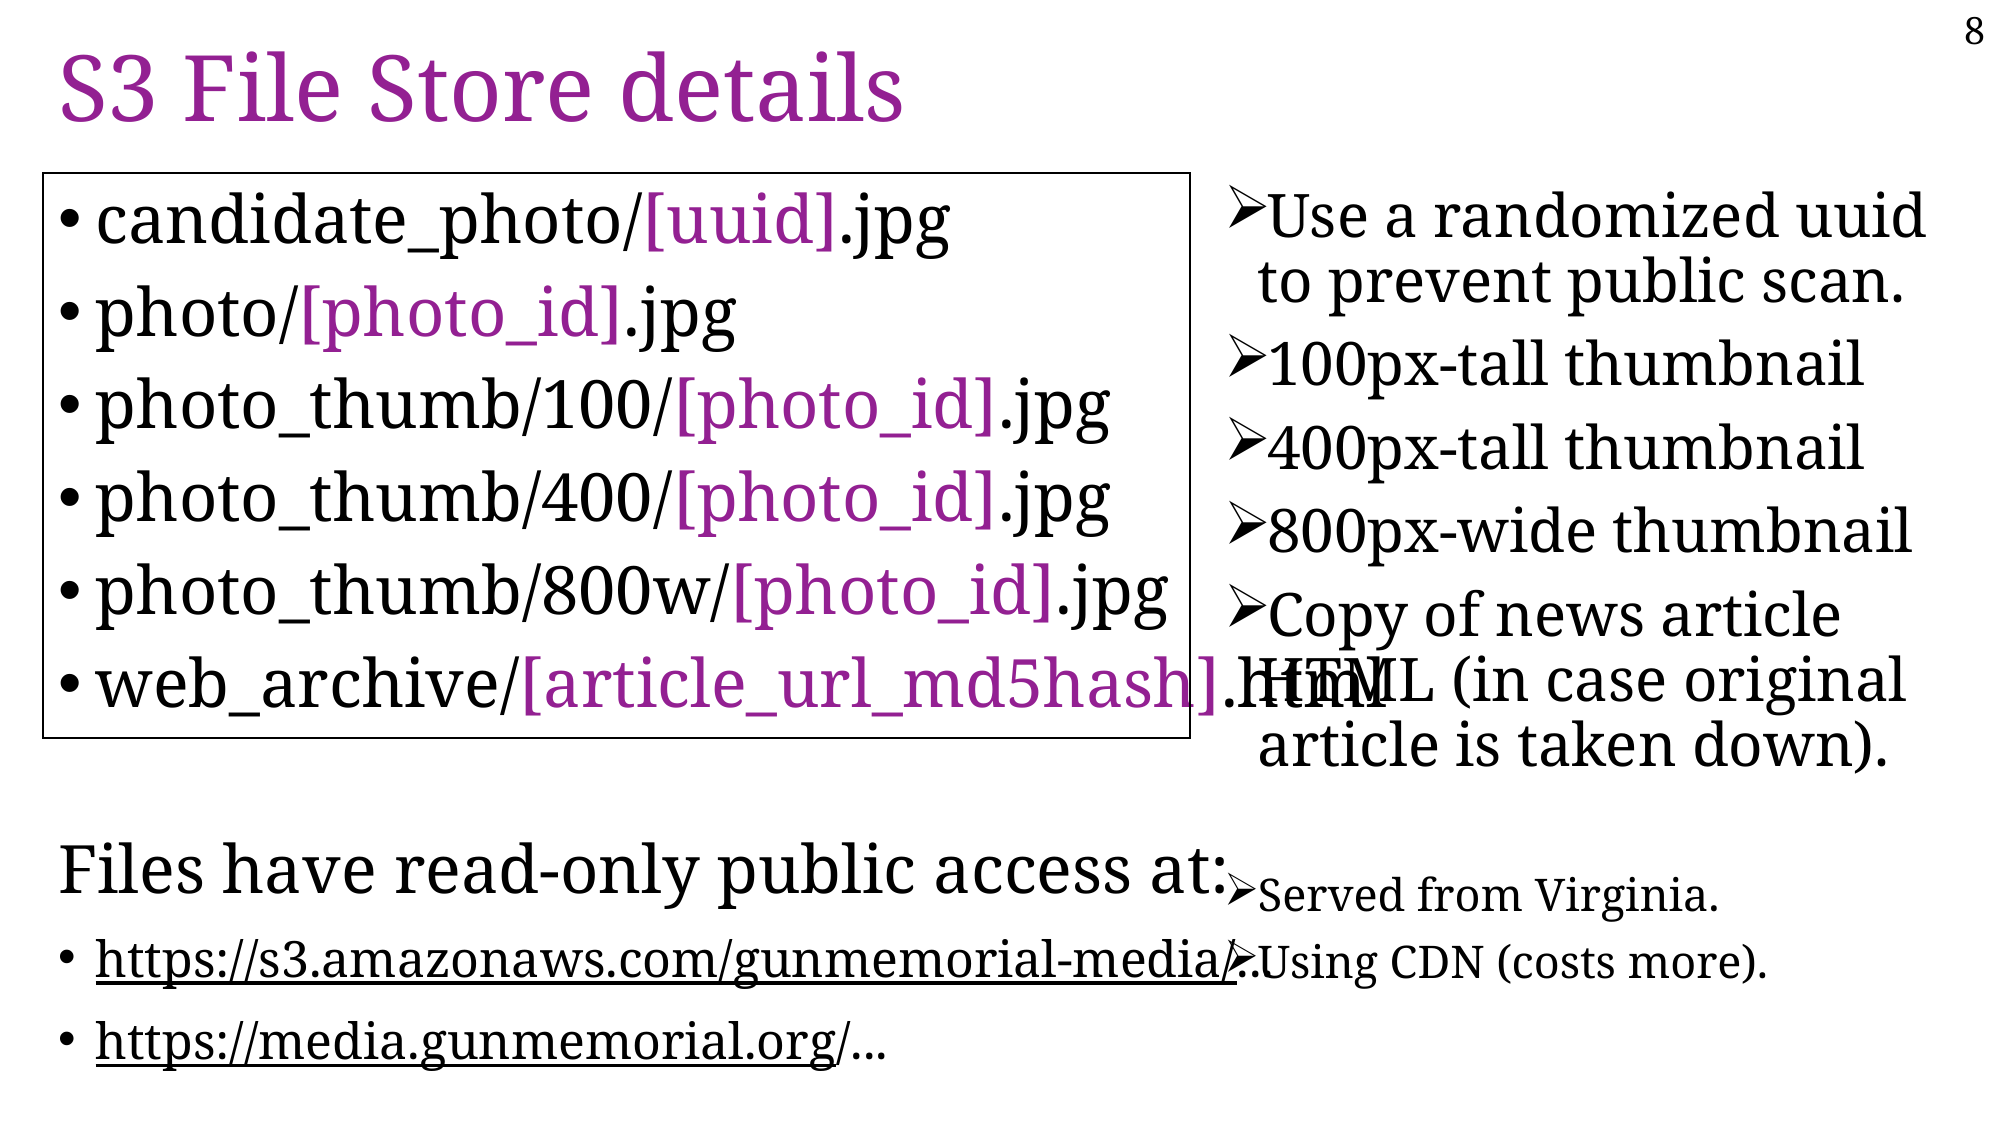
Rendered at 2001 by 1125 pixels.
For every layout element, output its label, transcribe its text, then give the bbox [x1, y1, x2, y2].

text_box [42, 172, 1191, 739]
title S3 File Store details [43, 25, 1953, 158]
list Use a randomized uuid to prevent public scan. 100px-tall thumbnail 400px-tall thumbnail 800px-wide thumbnail Copy of news article HTML (in case original article is taken down). Served from Virginia. Using CDN (costs more). [1209, 177, 1953, 1101]
list candidate_photo/[uuid].jpg photo/[photo_id].jpg photo_thumb/100/[photo_id].jpg photo_thumb/400/[photo_id].jpg photo_thumb/800w/[photo_id].jpg web_archive/[article_url_md5hash].html Files have read-only public access at: https://s3.amazonaws.com/gunmemorial-media/... https://media.gunmemorial.org/... [43, 177, 1209, 1101]
